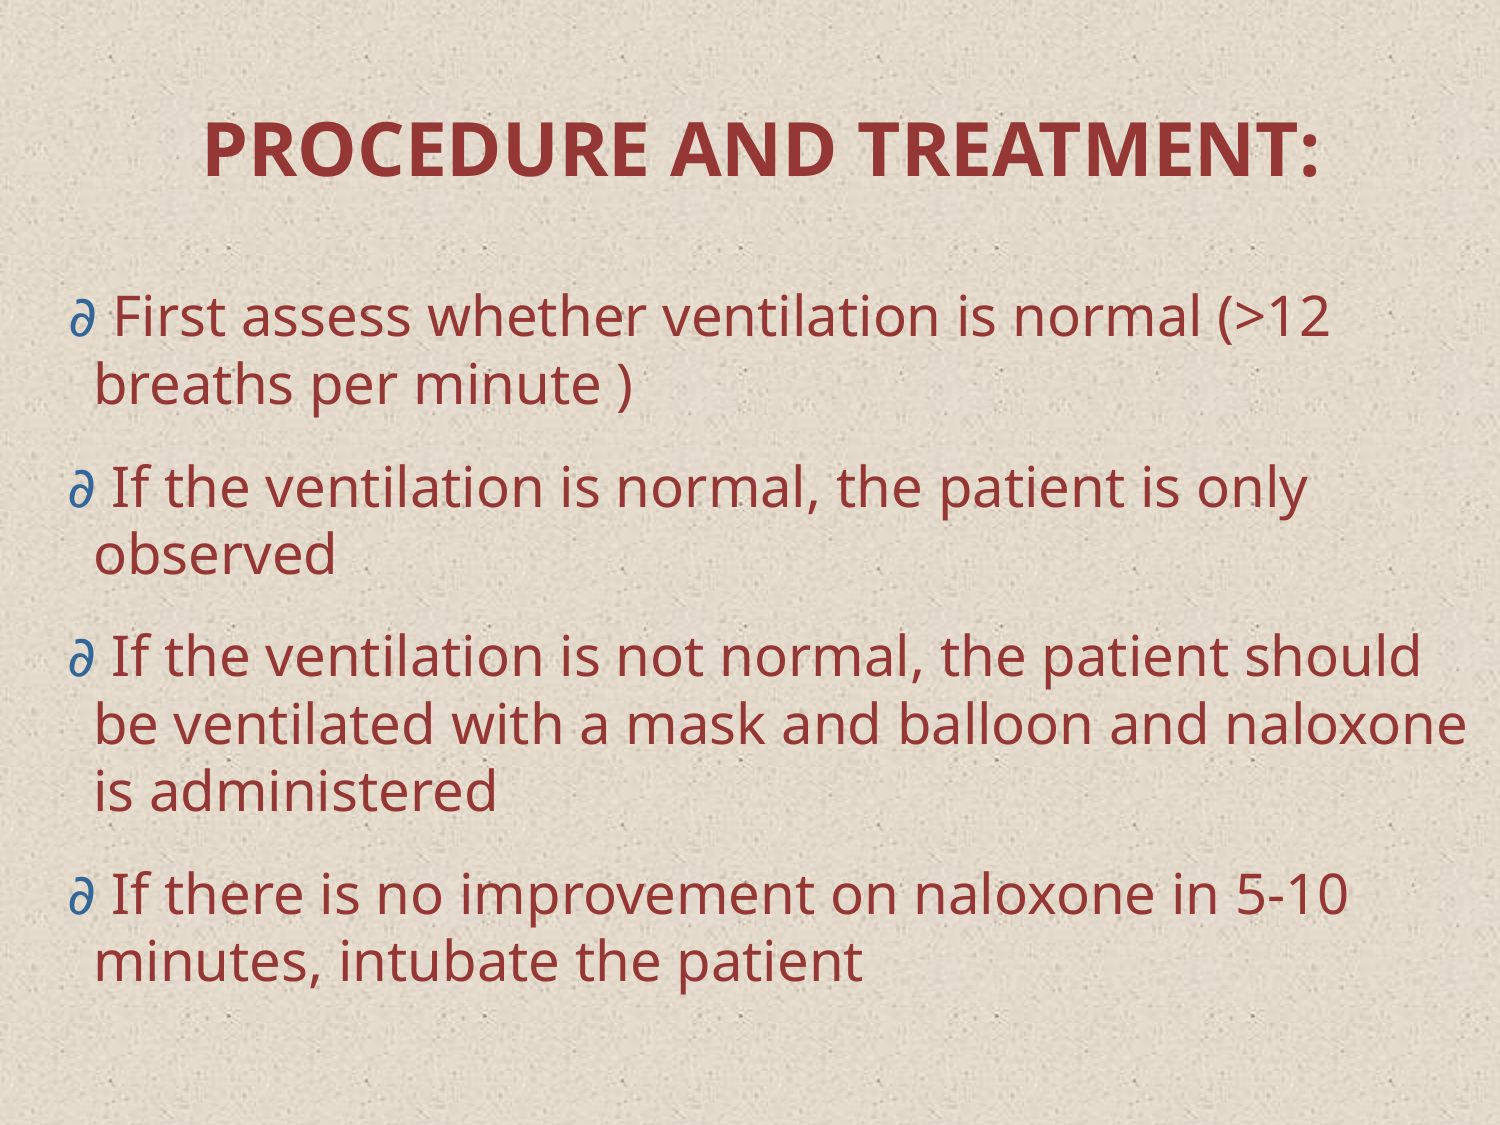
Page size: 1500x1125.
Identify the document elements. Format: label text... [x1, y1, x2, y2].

picture [0, 0, 1500, 1125]
list PROCEDURE AND TREATMENT: ∂ First assess whether ventilation is normal (>12 breaths per minute ) ∂ If the ventilation is normal, the patient is only observed ∂ If the ventilation is not normal, the patient should be ventilated with a mask and balloon and naloxone is administered ∂ If there is no improvement on naloxone in 5-10 minutes, intubate the patient [23, 93, 1500, 1005]
